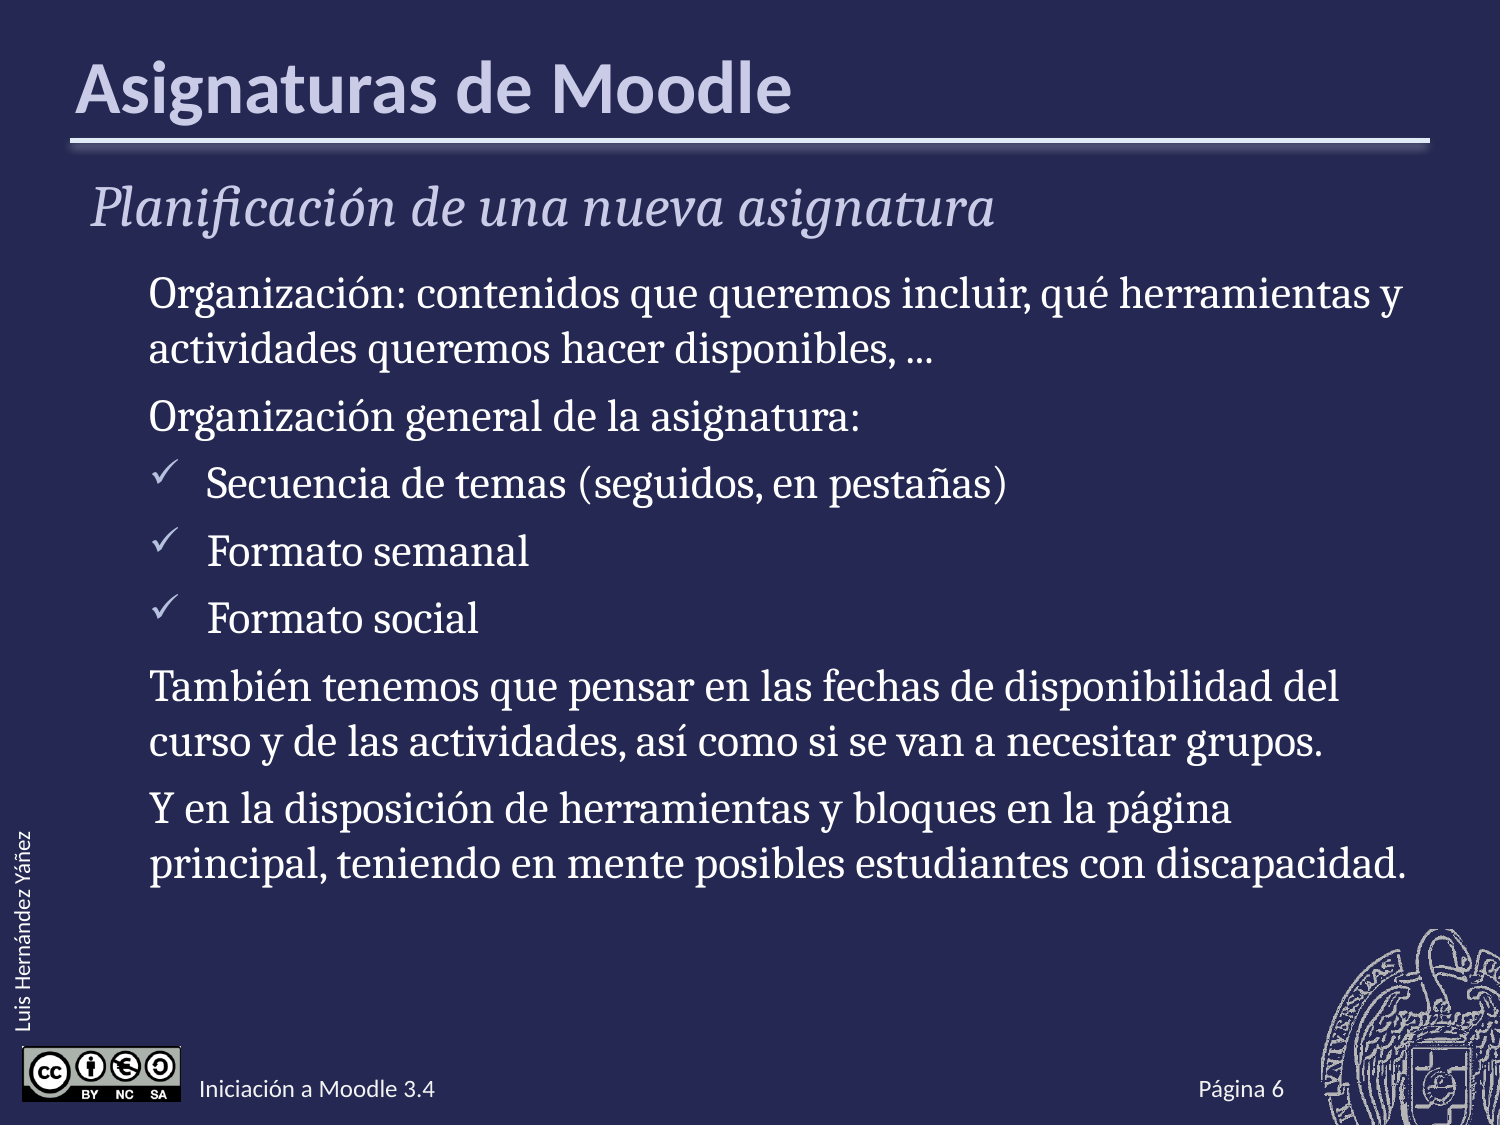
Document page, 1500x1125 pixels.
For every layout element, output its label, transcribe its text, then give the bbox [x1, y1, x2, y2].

footer Iniciación a Moodle 3.4 [199, 1042, 1114, 1103]
slide_number Página 5 [1136, 1042, 1285, 1103]
title Asignaturas de Moodle [75, 46, 1425, 129]
list Planificación de una nueva asignatura Organización: contenidos que queremos incluir, qué herramientas y actividades queremos hacer disponibles, ... Organización general de la asignatura: Secuencia de temas (seguidos, en pestañas) Formato semanal Formato social También tenemos que pensar en las fechas de disponibilidad del curso y de las actividades, así como si se van a necesitar grupos. Y en la disposición de herramientas y bloques en la página principal, teniendo en mente posibles estudiantes con discapacidad. [75, 160, 1425, 1000]
picture [1321, 929, 1500, 1125]
picture [22, 1046, 181, 1102]
